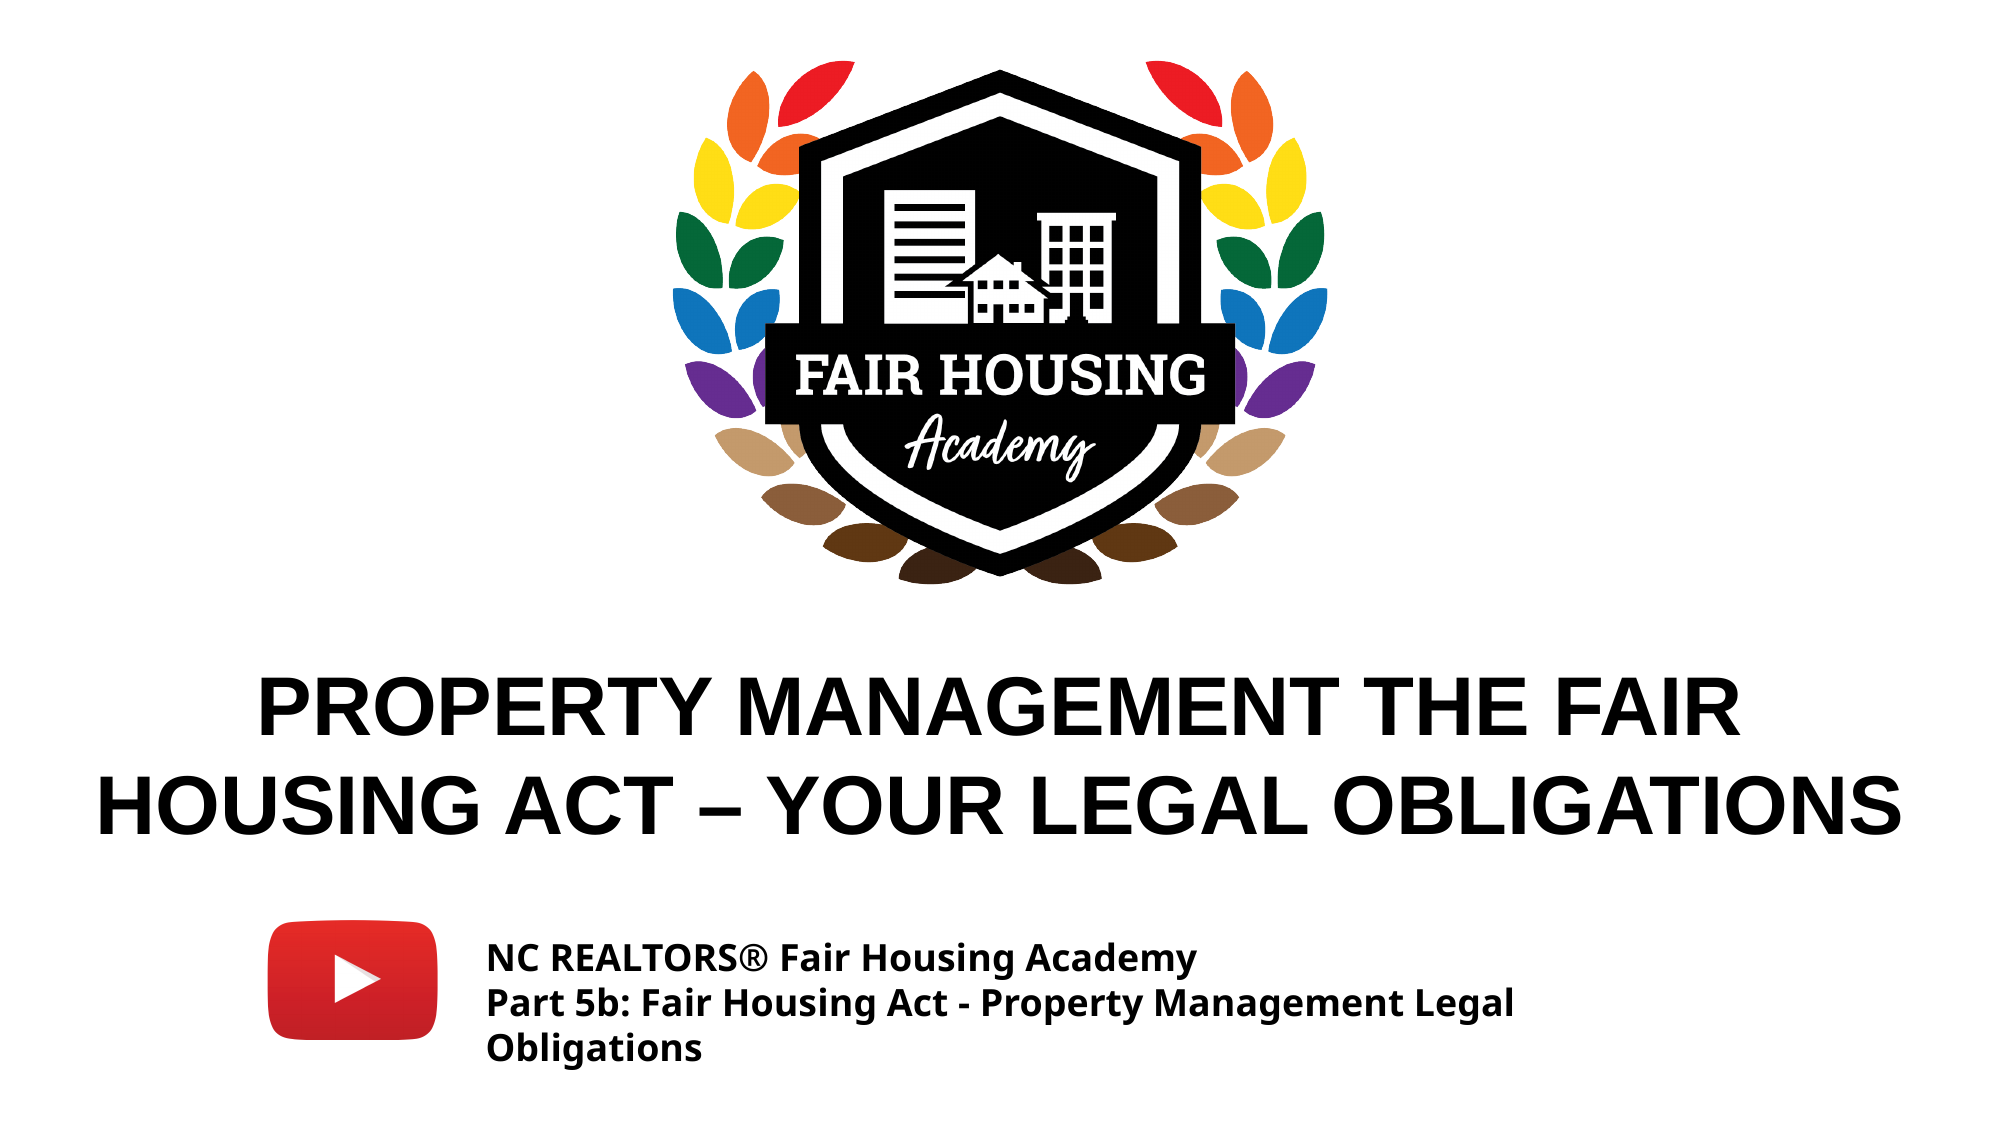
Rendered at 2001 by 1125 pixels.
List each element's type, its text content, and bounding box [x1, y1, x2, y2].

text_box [267, 920, 1733, 1040]
picture [656, 44, 1344, 601]
title PROPERTY MANAGEMENT THE FAIR HOUSING ACT – YOUR LEGAL OBLIGATIONS [90, 651, 1910, 885]
